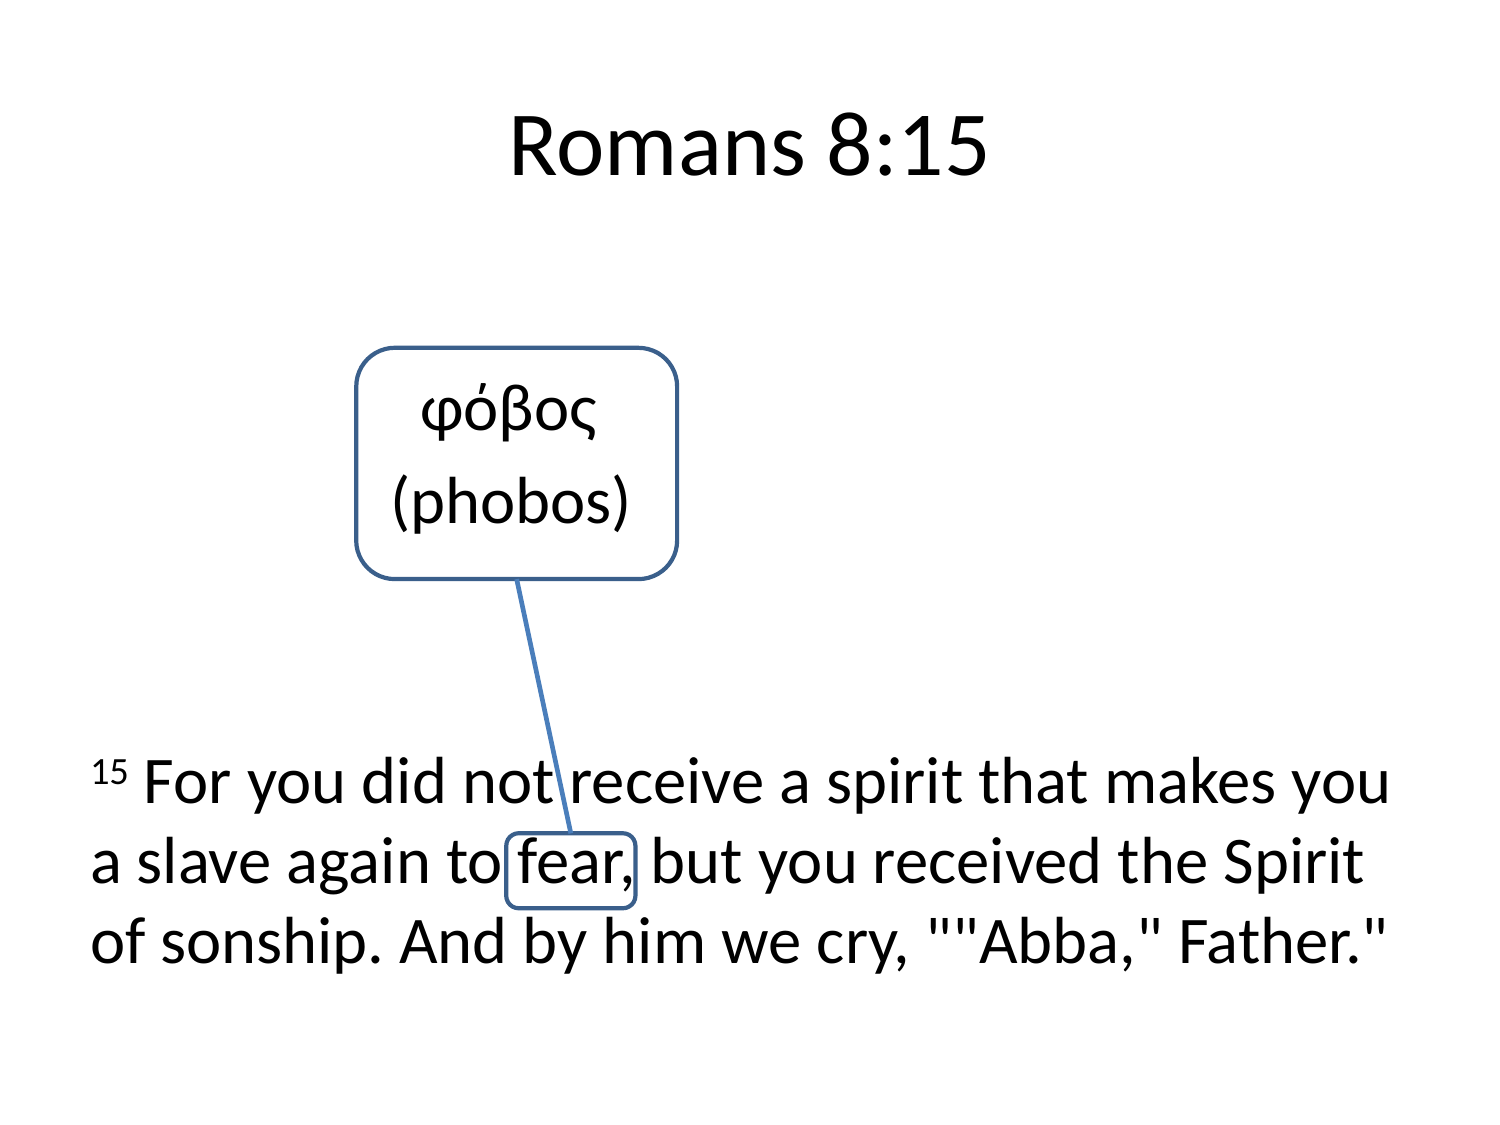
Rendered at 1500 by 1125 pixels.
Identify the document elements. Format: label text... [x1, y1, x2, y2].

text_box [354, 345, 680, 582]
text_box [516, 578, 572, 834]
list φόβος (phobos) 15 For you did not receive a spirit that makes you a slave again to fear, but you received the Spirit of sonship. And by him we cry, ""Abba," Father." [75, 262, 1425, 1005]
text_box [504, 831, 638, 911]
title Romans 8:15 [75, 45, 1425, 233]
